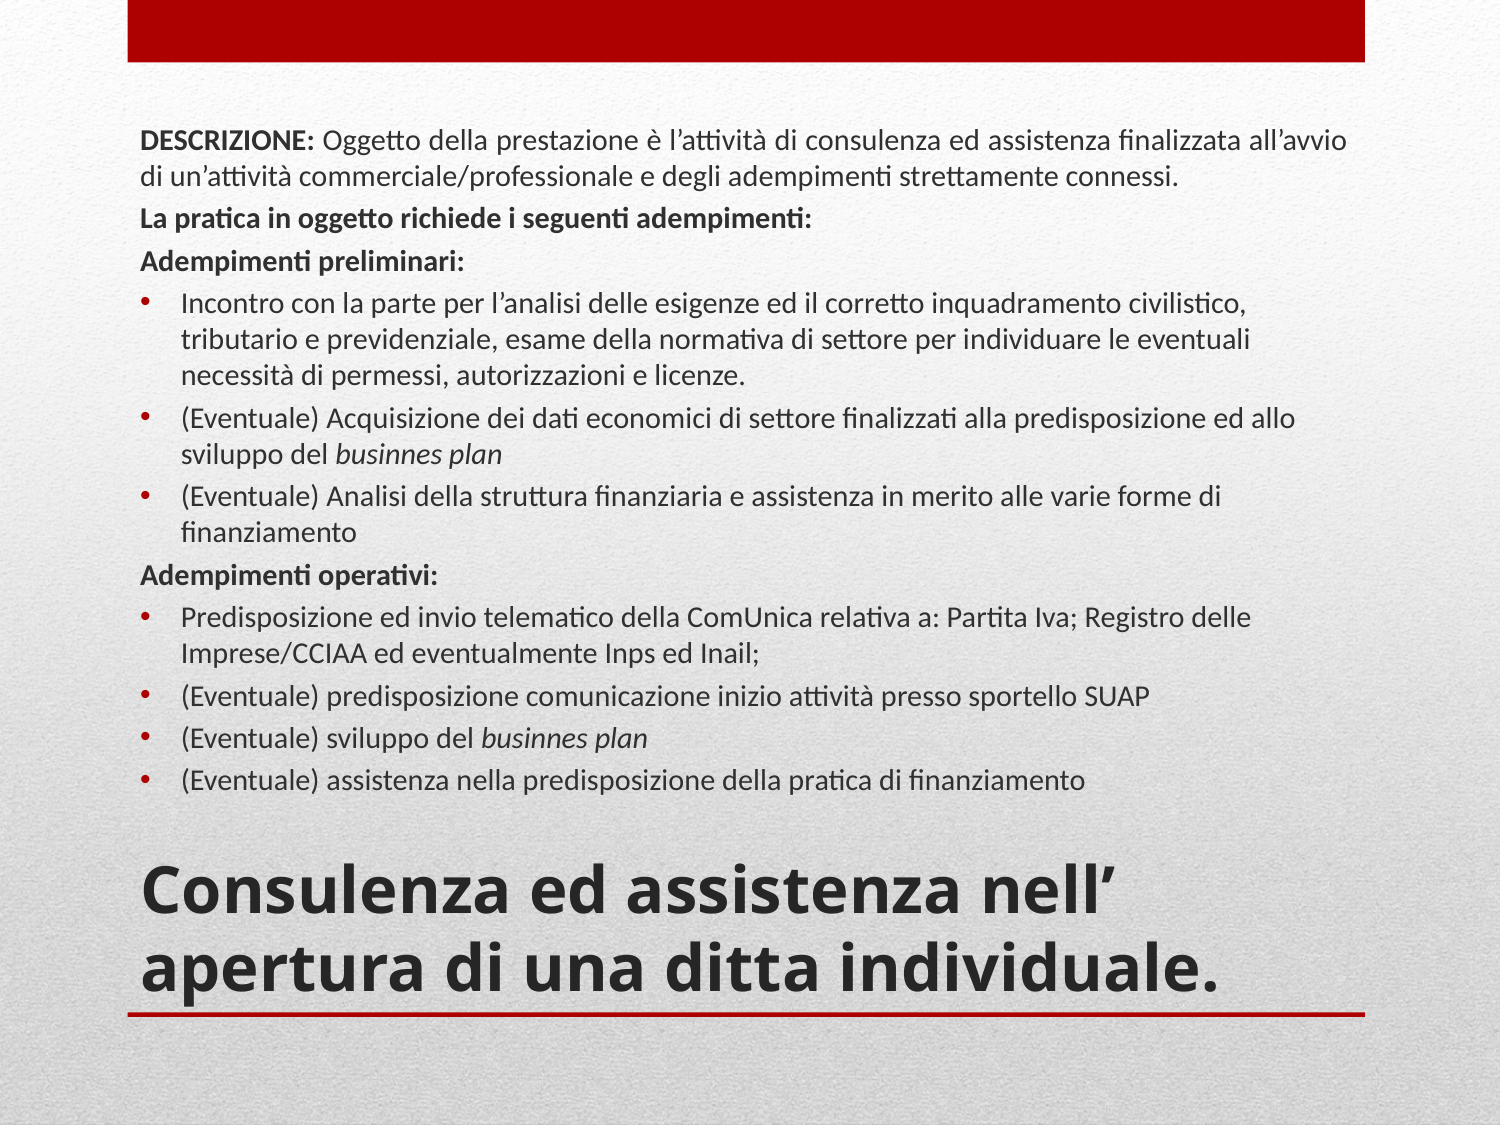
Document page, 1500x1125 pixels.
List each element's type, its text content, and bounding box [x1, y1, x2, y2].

title Consulenza ed assistenza nell’ apertura di una ditta individuale. [125, 817, 1238, 1013]
list DESCRIZIONE: Oggetto della prestazione è l’attività di consulenza ed assistenza finalizzata all’avvio di un’attività commerciale/professionale e degli adempimenti strettamente connessi. La pratica in oggetto richiede i seguenti adempimenti: Adempimenti preliminari: Incontro con la parte per l’analisi delle esigenze ed il corretto inquadramento civilistico, tributario e previdenziale, esame della normativa di settore per individuare le eventuali necessità di permessi, autorizzazioni e licenze. (Eventuale) Acquisizione dei dati economici di settore finalizzati alla predisposizione ed allo sviluppo del businnes plan (Eventuale) Analisi della struttura finanziaria e assistenza in merito alle varie forme di finanziamento Adempimenti operativi: Predisposizione ed invio telematico della ComUnica relativa a: Partita Iva; Registro delle Imprese/CCIAA ed eventualmente Inps ed Inail; (Eventuale) predisposizione comunicazione inizio attività presso sportello SUAP (Eventuale) sviluppo del businnes plan (Eventuale) assistenza nella predisposizione della pratica di finanziamento [125, 112, 1363, 817]
